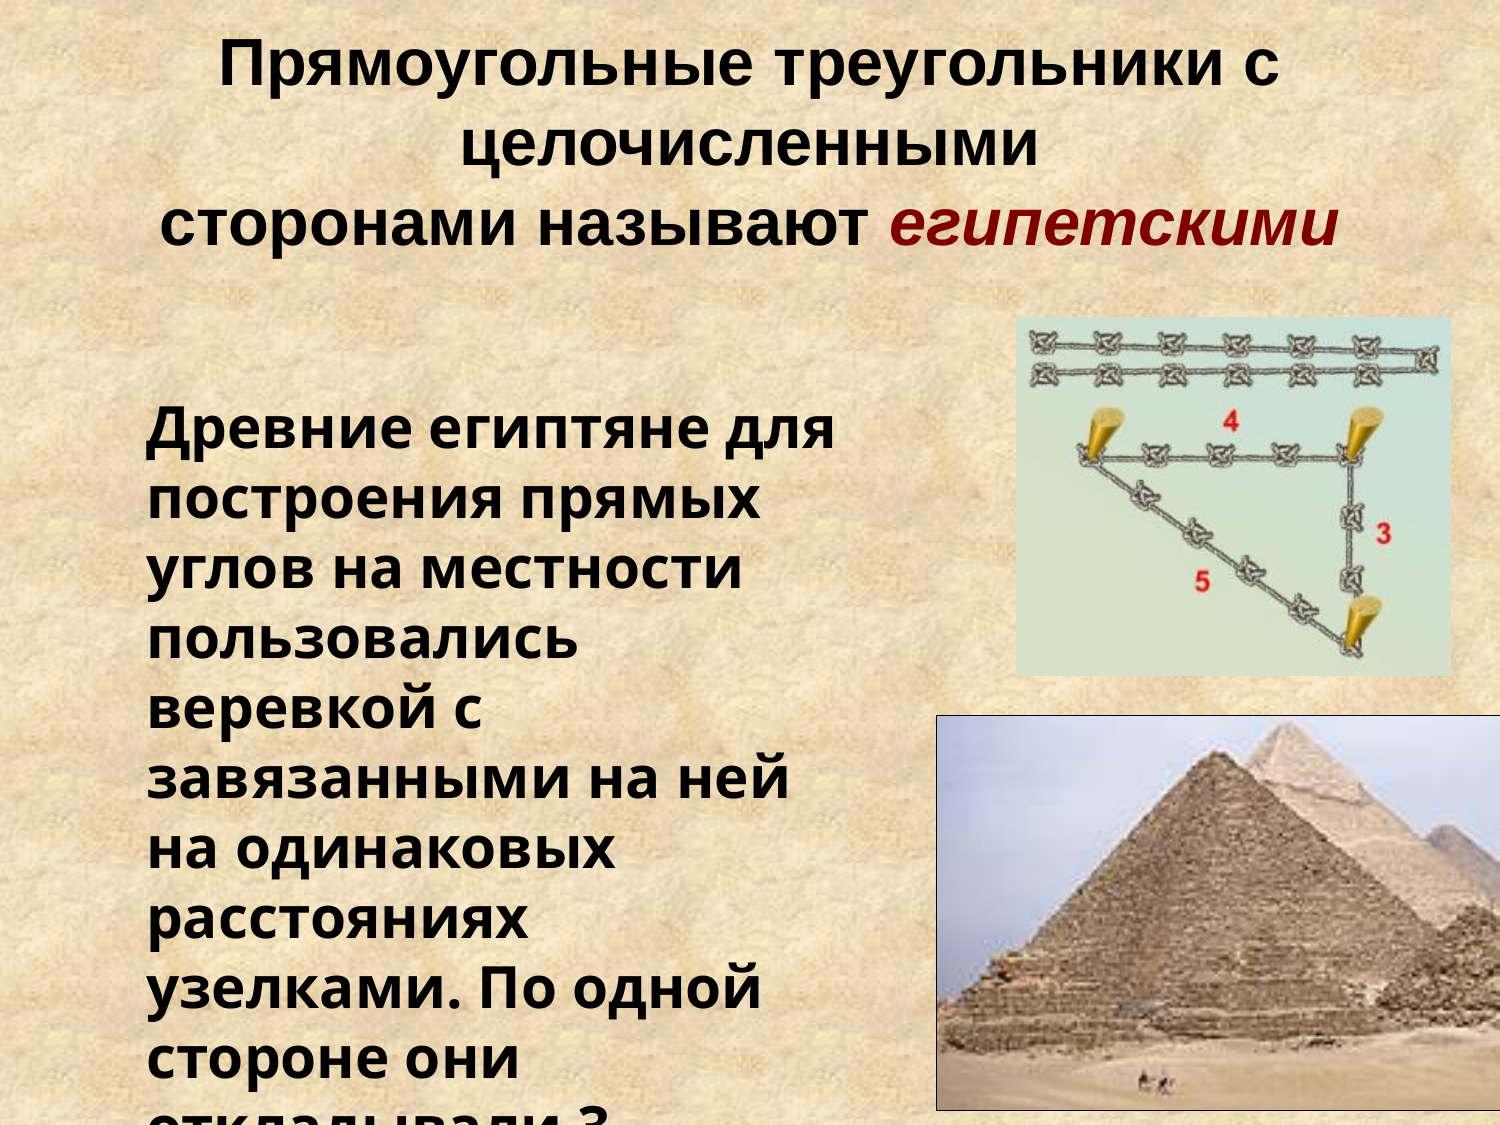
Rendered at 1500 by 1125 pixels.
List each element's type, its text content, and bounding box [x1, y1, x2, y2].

picture [0, 0, 1500, 1125]
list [937, 715, 1500, 1111]
list Древние египтяне для построения прямых углов на местности пользовались веревкой с завязанными на ней на одинаковых расстояниях узелками. По одной стороне они откладывали 3 отрезка, на другой 4, а на третьей 5 [74, 262, 873, 1006]
title Прямоугольные треугольники с целочисленными сторонами называют египетскими [74, 44, 1426, 233]
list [1015, 317, 1451, 677]
